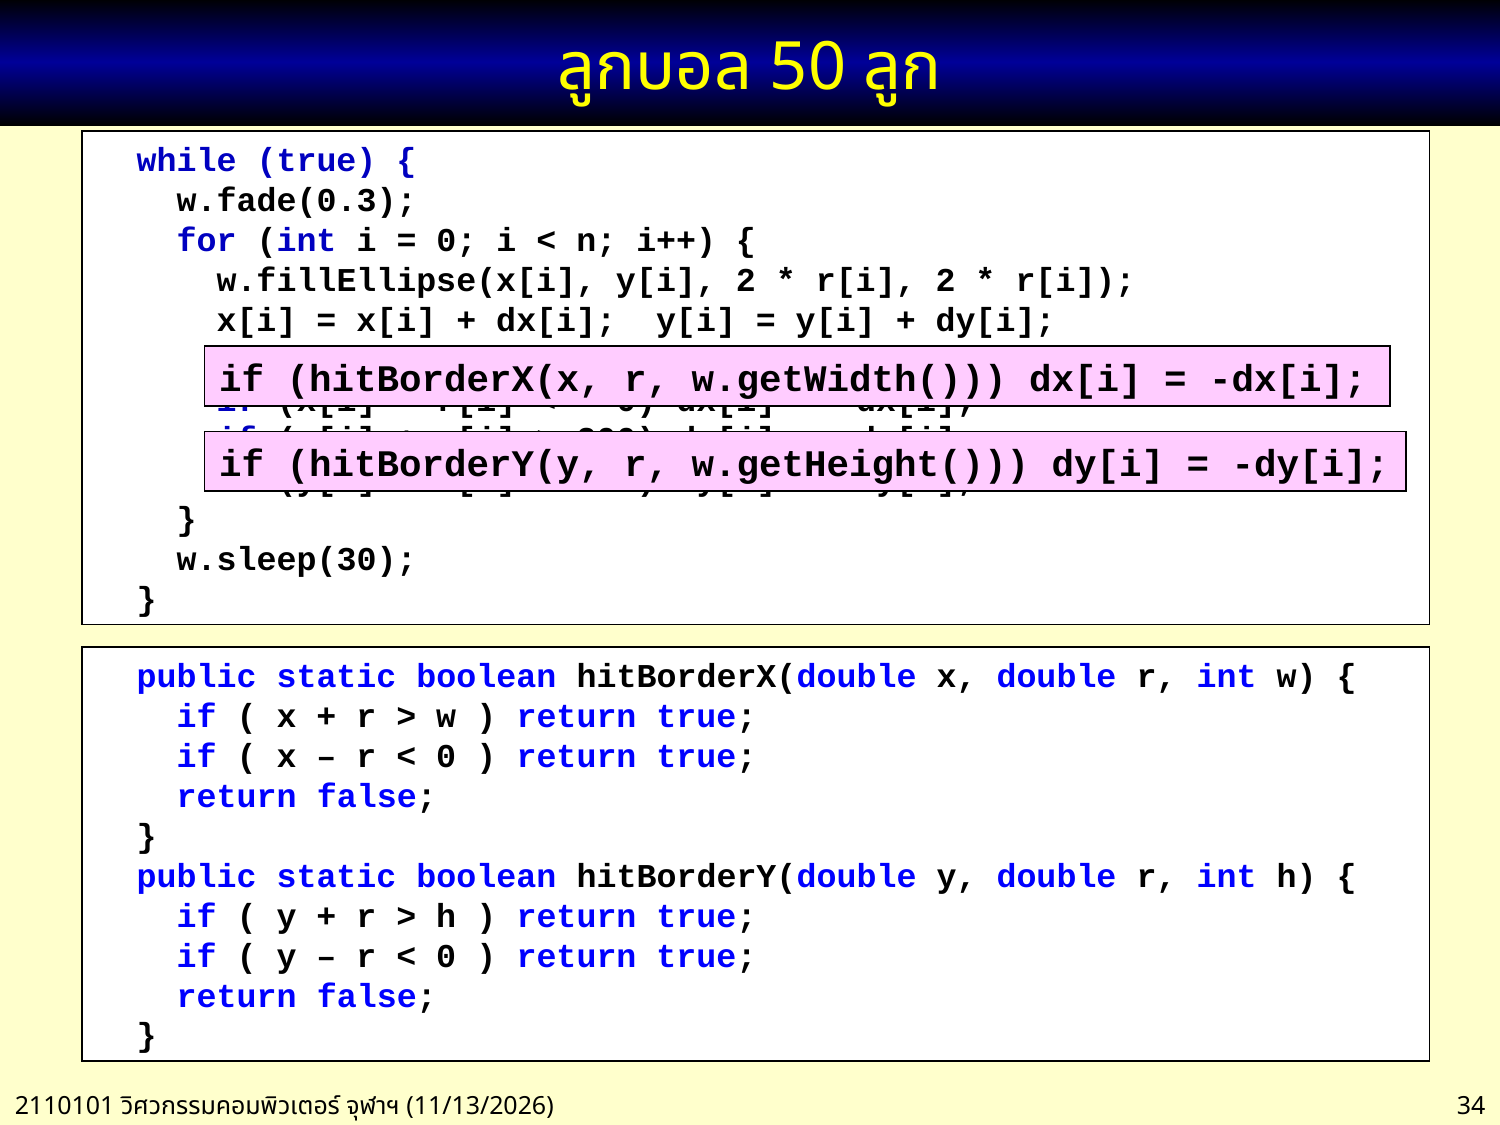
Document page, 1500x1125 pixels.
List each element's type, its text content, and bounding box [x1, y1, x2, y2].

text_box while (true) { w.fade(0.3); for (int i = 0; i < n; i++) { w.fillEllipse(x[i], y[i], 2 * r[i], 2 * r[i]); x[i] = x[i] + dx[i]; y[i] = y[i] + dy[i]; if (x[i] + r[i] > 250) dx[i] = -dx[i]; if (x[i] - r[i] < 0) dx[i] = -dx[i]; if (y[i] + r[i] > 200) dy[i] = -dy[i]; if (y[i] - r[i] < 0) dy[i] = -dy[i]; } w.sleep(30); } [81, 130, 1430, 625]
text_box if (hitBorderX(x, r, w.getWidth())) dx[i] = -dx[i]; [204, 346, 1391, 406]
title ลูกบอล 50 ลูก [0, 0, 1500, 126]
text_box public static boolean hitBorderX(double x, double r, int w) { if ( x + r > w ) return true; if ( x – r < 0 ) return true; return false; } public static boolean hitBorderY(double y, double r, int h) { if ( y + r > h ) return true; if ( y – r < 0 ) return true; return false; } [81, 646, 1430, 1061]
text_box if (hitBorderY(y, r, w.getHeight())) dy[i] = -dy[i]; [204, 431, 1407, 492]
